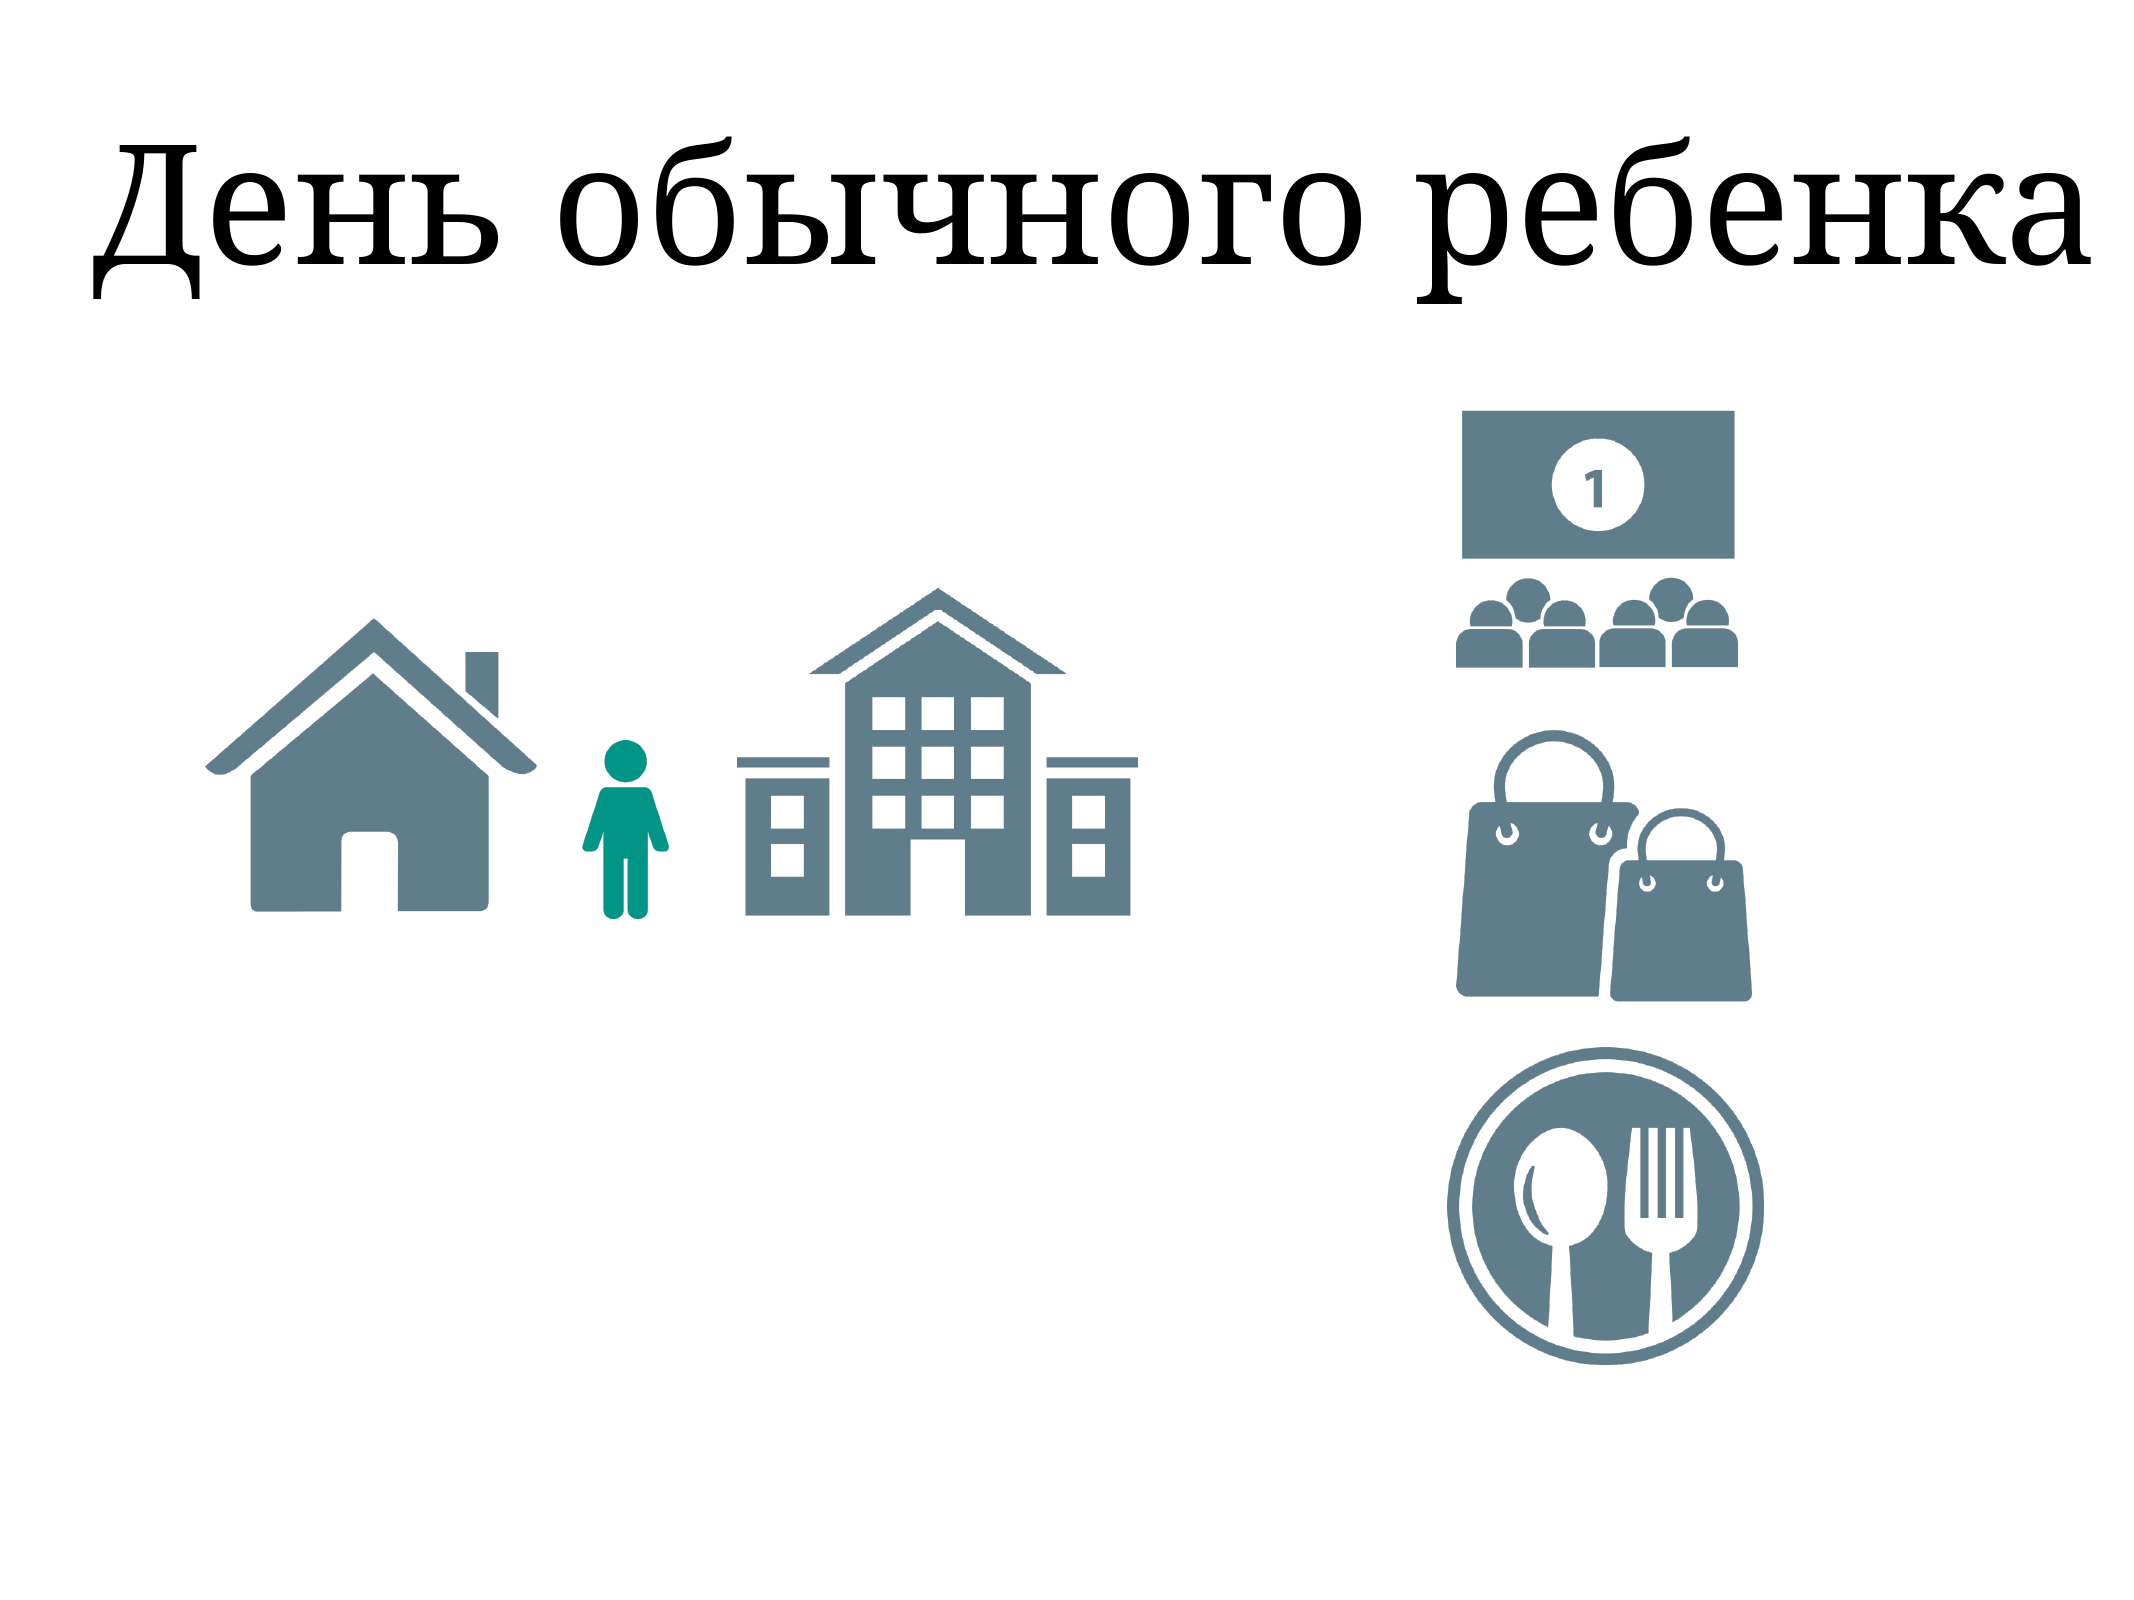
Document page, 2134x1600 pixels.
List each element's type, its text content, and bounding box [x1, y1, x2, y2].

picture [1456, 717, 1753, 1014]
text_box День обычного ребенка [82, 112, 2109, 310]
picture [737, 551, 1138, 953]
picture [1446, 1047, 1764, 1365]
picture [205, 598, 715, 931]
picture [1456, 398, 1738, 680]
